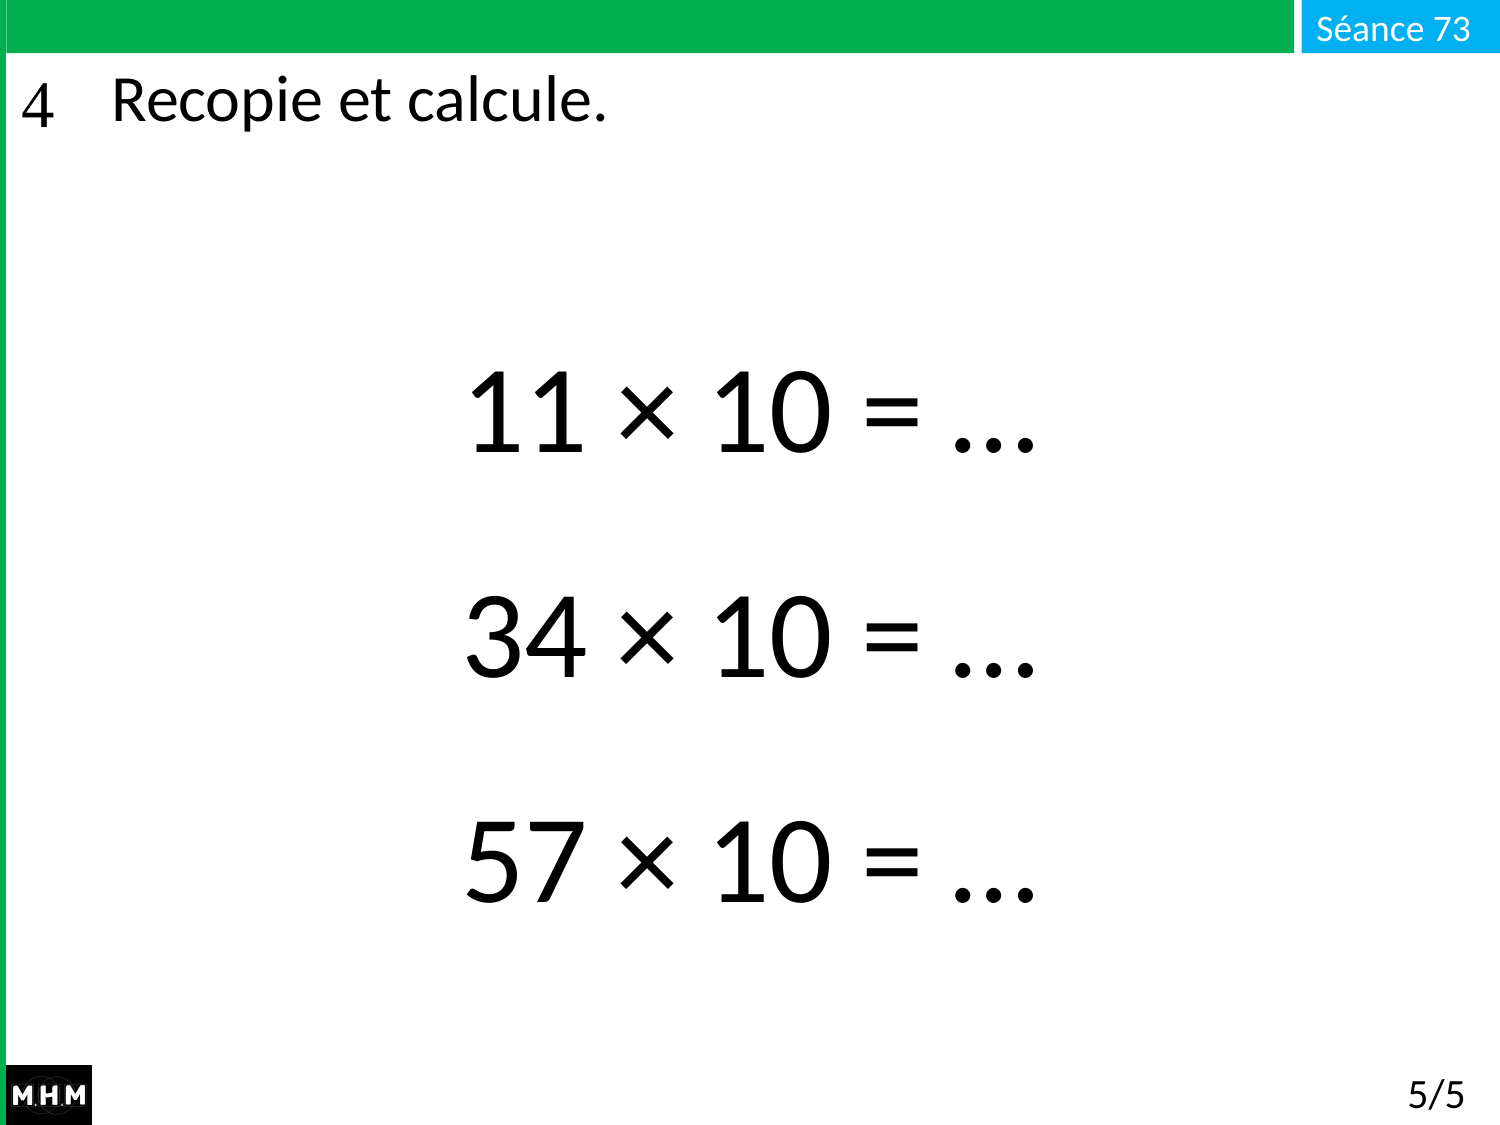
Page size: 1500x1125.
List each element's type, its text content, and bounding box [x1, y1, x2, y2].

list 5/5 [1373, 1064, 1500, 1125]
text_box 11 × 10 = … 34 × 10 = … 57 × 10 = … [379, 245, 1121, 935]
picture [6, 1065, 92, 1125]
title Recopie et calcule. [96, 57, 1391, 144]
